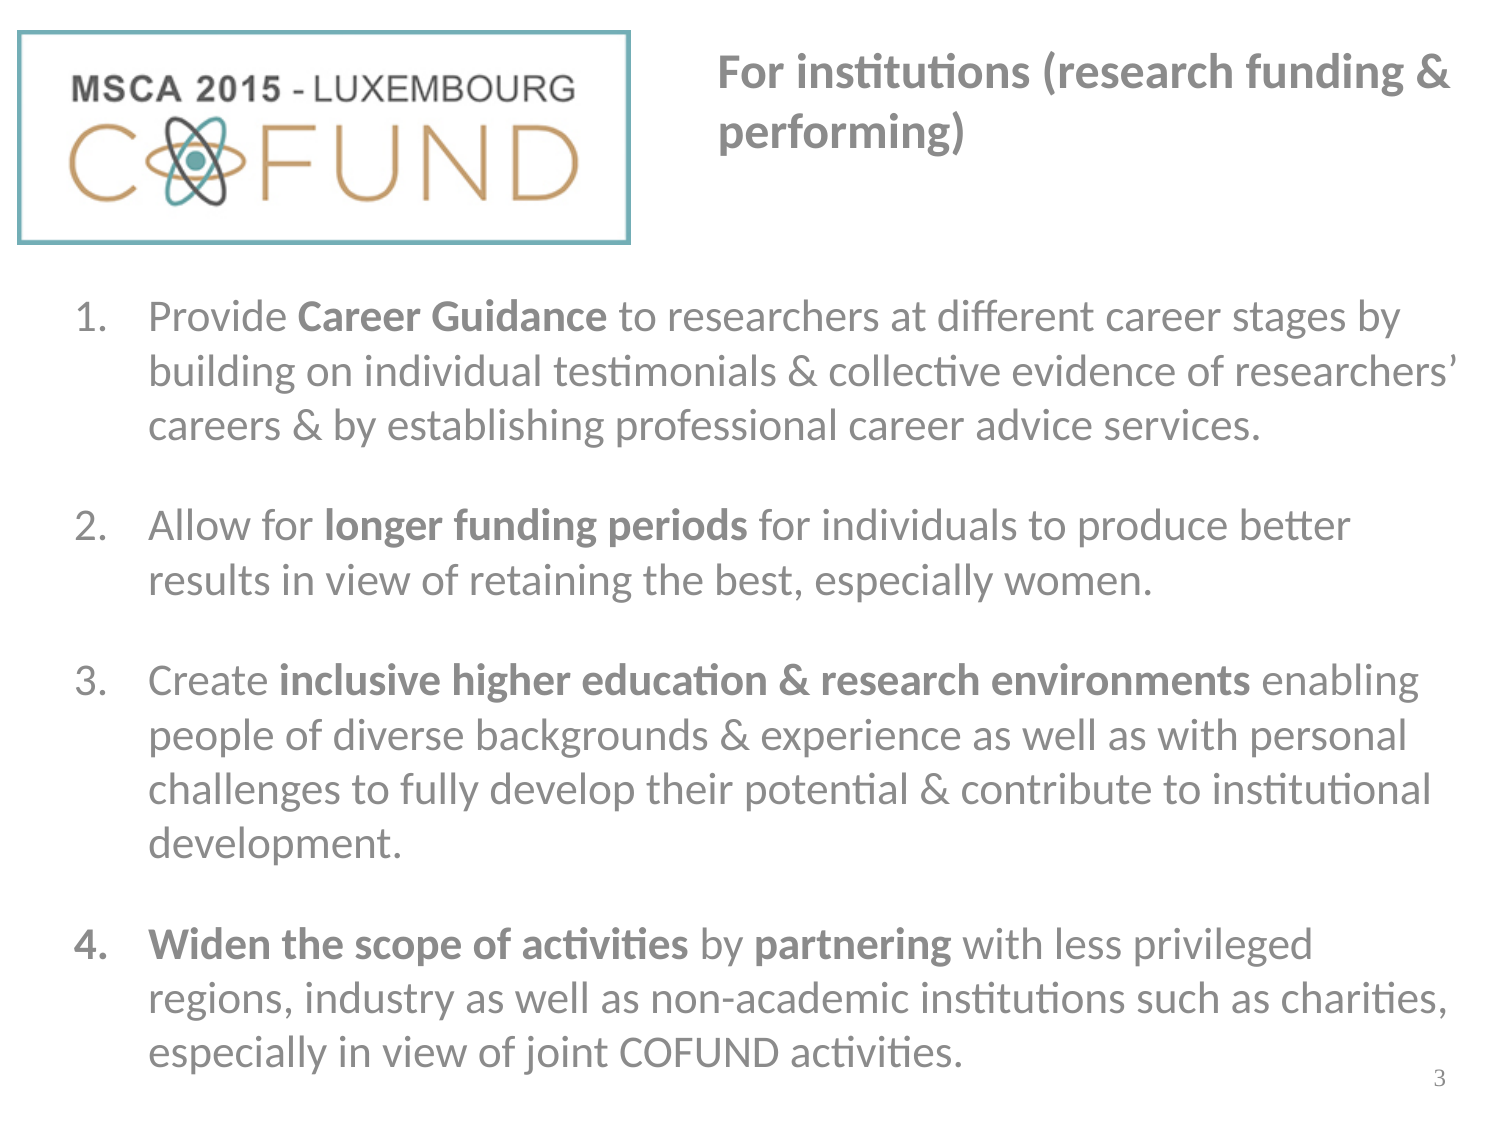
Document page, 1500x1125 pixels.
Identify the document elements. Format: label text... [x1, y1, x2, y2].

picture [17, 30, 631, 246]
footer 3 [986, 1046, 1462, 1107]
text_box For institutions (research funding & performing) [702, 30, 1483, 245]
subtitle Provide Career Guidance to researchers at different career stages by building on individual testimonials & collective evidence of researchers’ careers & by establishing professional career advice services. Allow for longer funding periods for individuals to produce better results in view of retaining the best, especially women. Create inclusive higher education & research environments enabling people of diverse backgrounds & experience as well as with personal challenges to fully develop their potential & contribute to institutional development. Widen the scope of activities by partnering with less privileged regions, industry as well as non-academic institutions such as charities, especially in view of joint COFUND activities. [58, 278, 1483, 1106]
